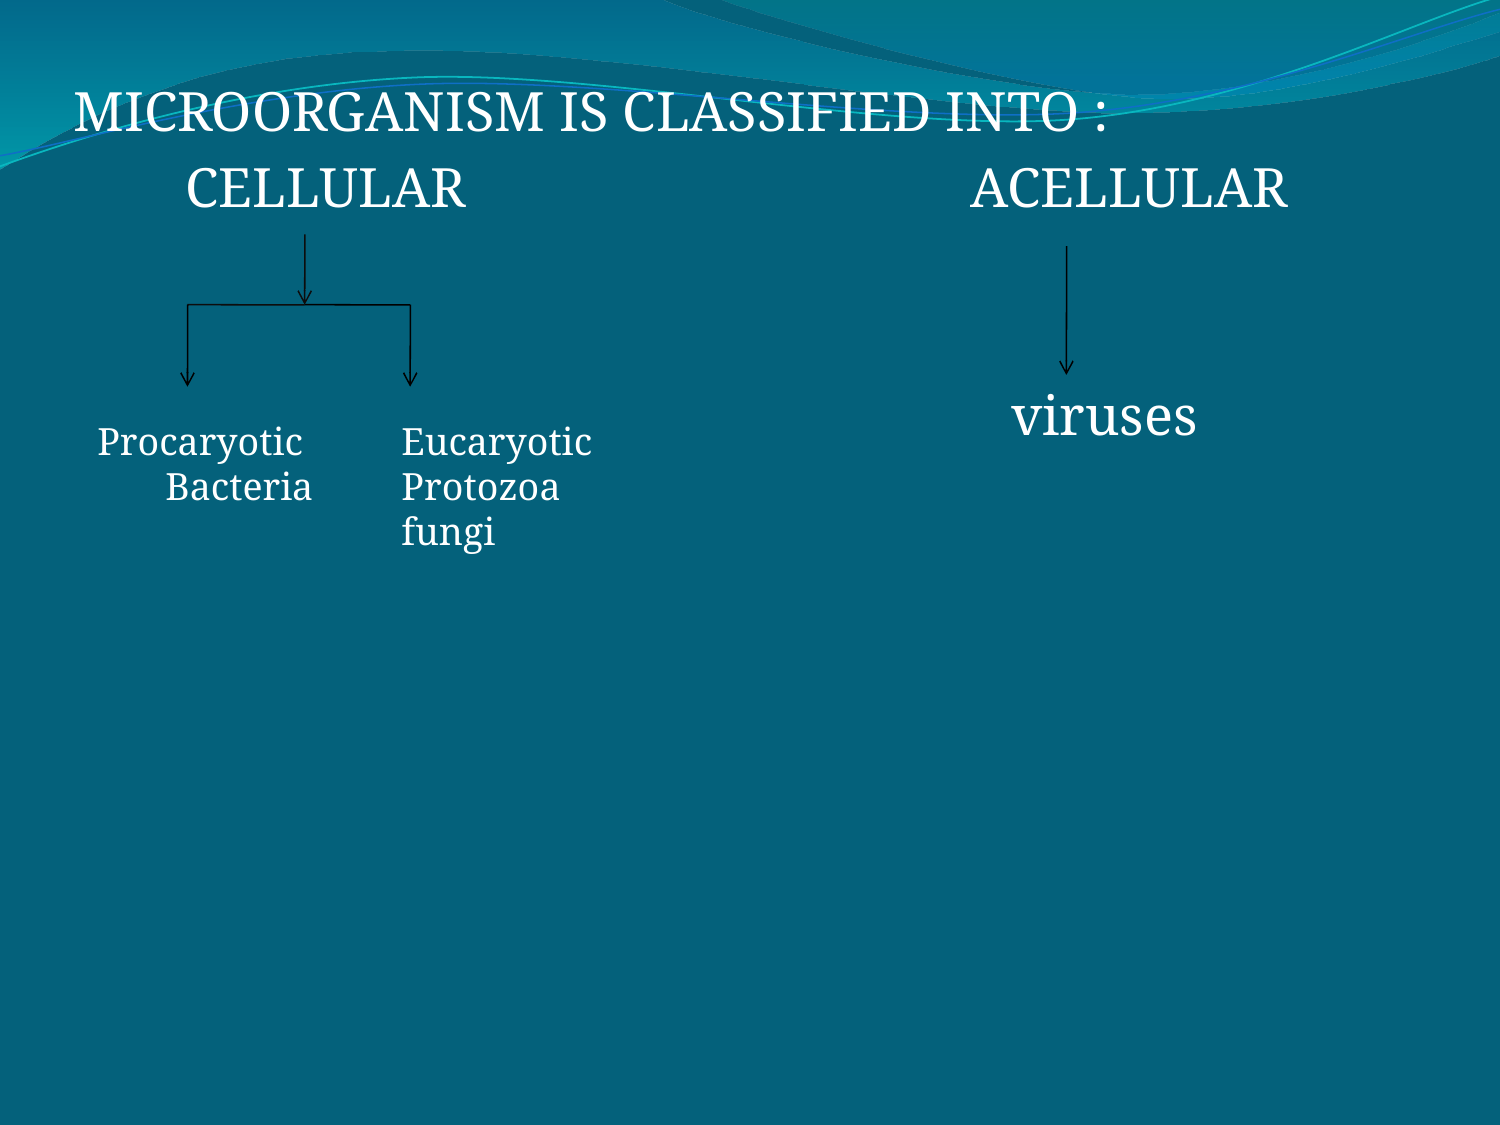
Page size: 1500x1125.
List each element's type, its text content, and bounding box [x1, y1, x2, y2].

list MICROORGANISM IS CLASSIFIED INTO : CELLULAR ACELLULAR viruses [58, 70, 1468, 1079]
text_box Procaryotic Bacteria [82, 410, 329, 515]
text_box Eucaryotic Protozoa fungi [386, 410, 703, 560]
